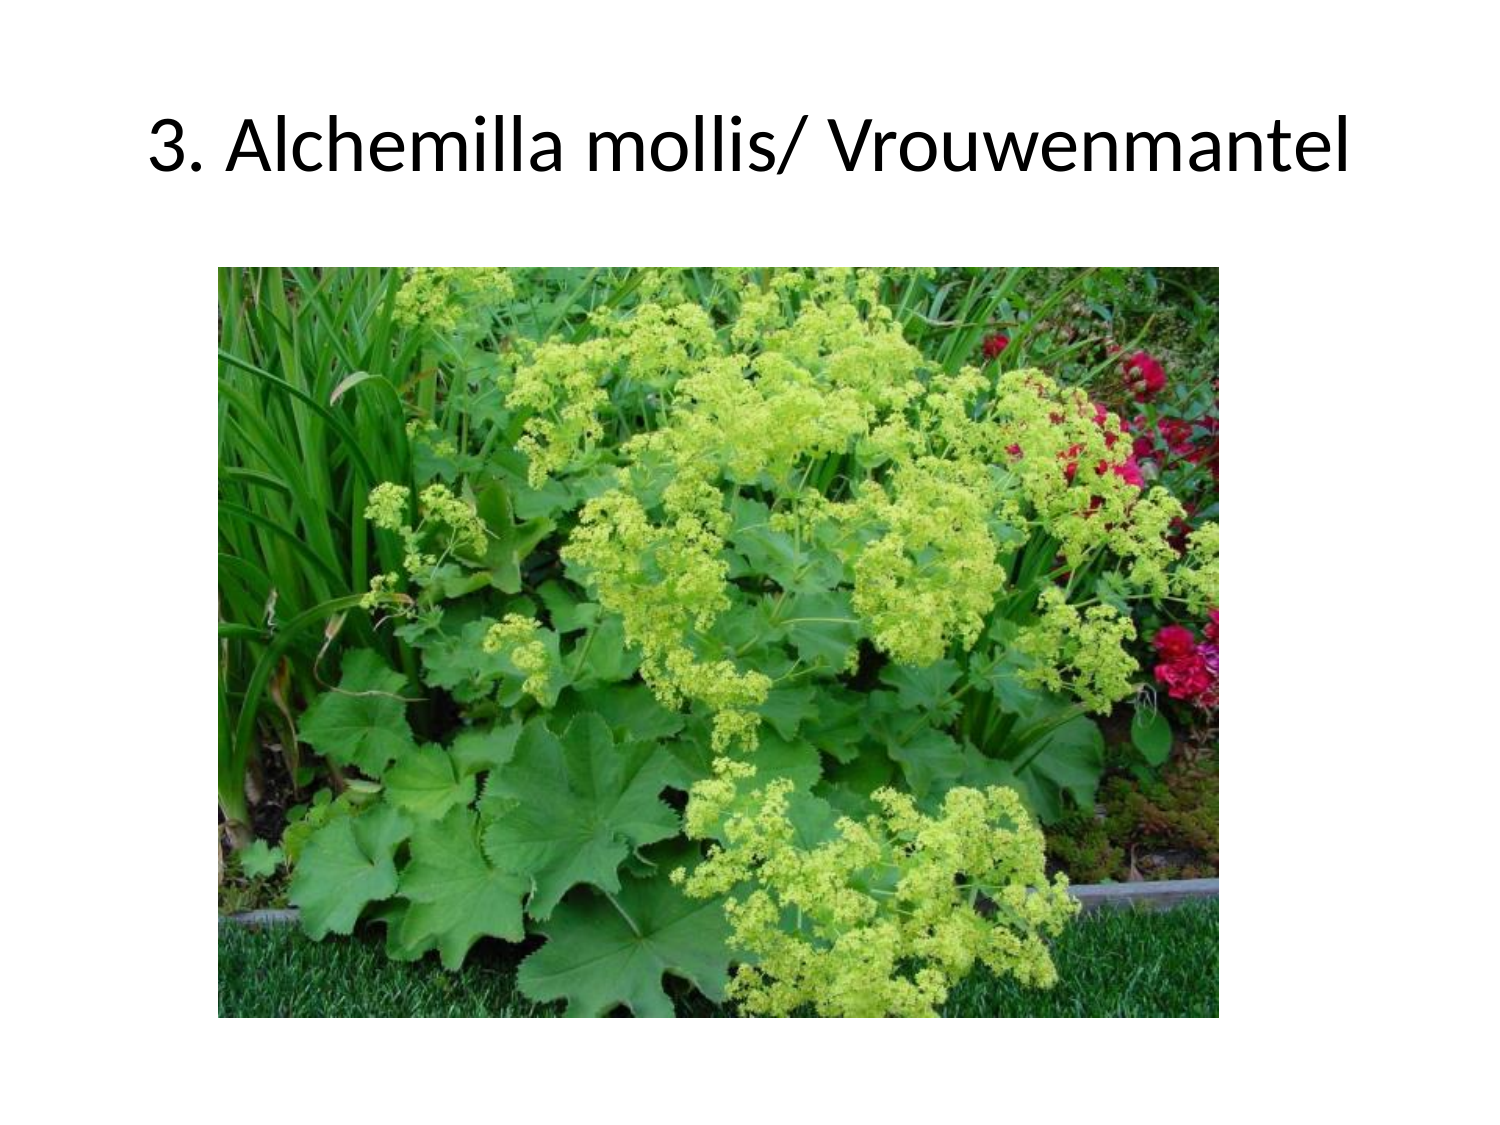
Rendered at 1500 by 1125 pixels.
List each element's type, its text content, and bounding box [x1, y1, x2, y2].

picture [218, 266, 1219, 1018]
title 3. Alchemilla mollis/ Vrouwenmantel [75, 45, 1425, 233]
